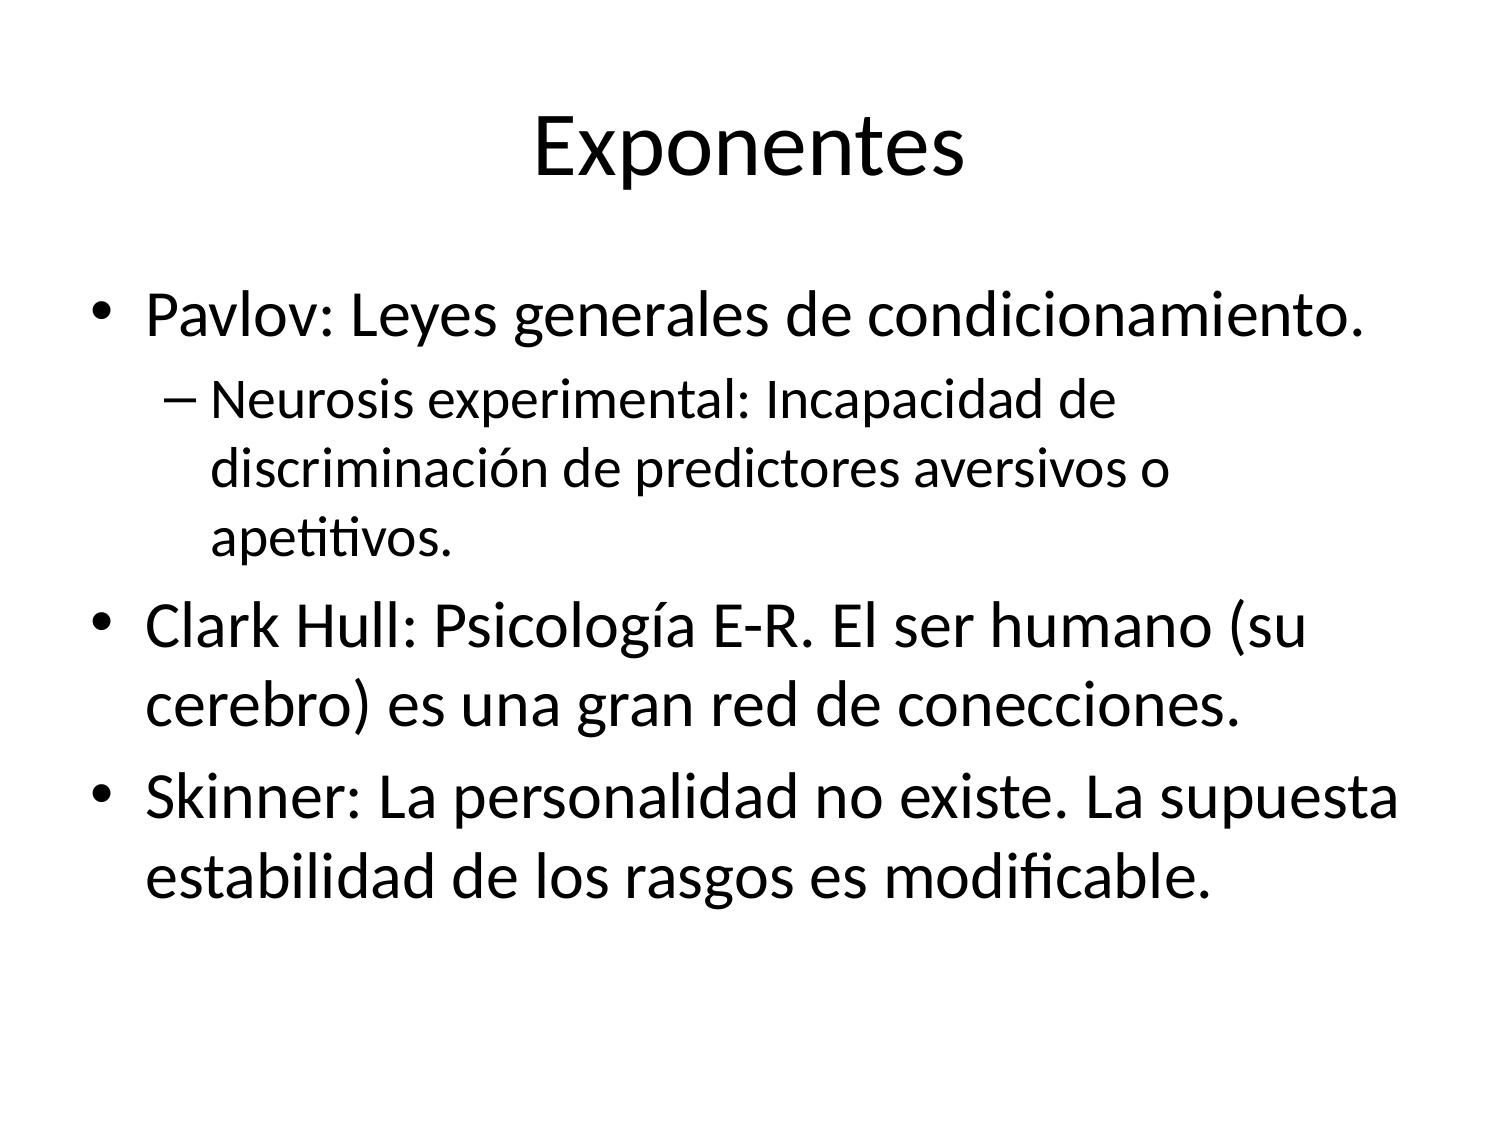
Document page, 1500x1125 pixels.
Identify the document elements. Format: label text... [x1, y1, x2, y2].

title Exponentes [75, 45, 1425, 233]
list Pavlov: Leyes generales de condicionamiento. Neurosis experimental: Incapacidad de discriminación de predictores aversivos o apetitivos. Clark Hull: Psicología E-R. El ser humano (su cerebro) es una gran red de conecciones. Skinner: La personalidad no existe. La supuesta estabilidad de los rasgos es modificable. [75, 262, 1425, 1005]
